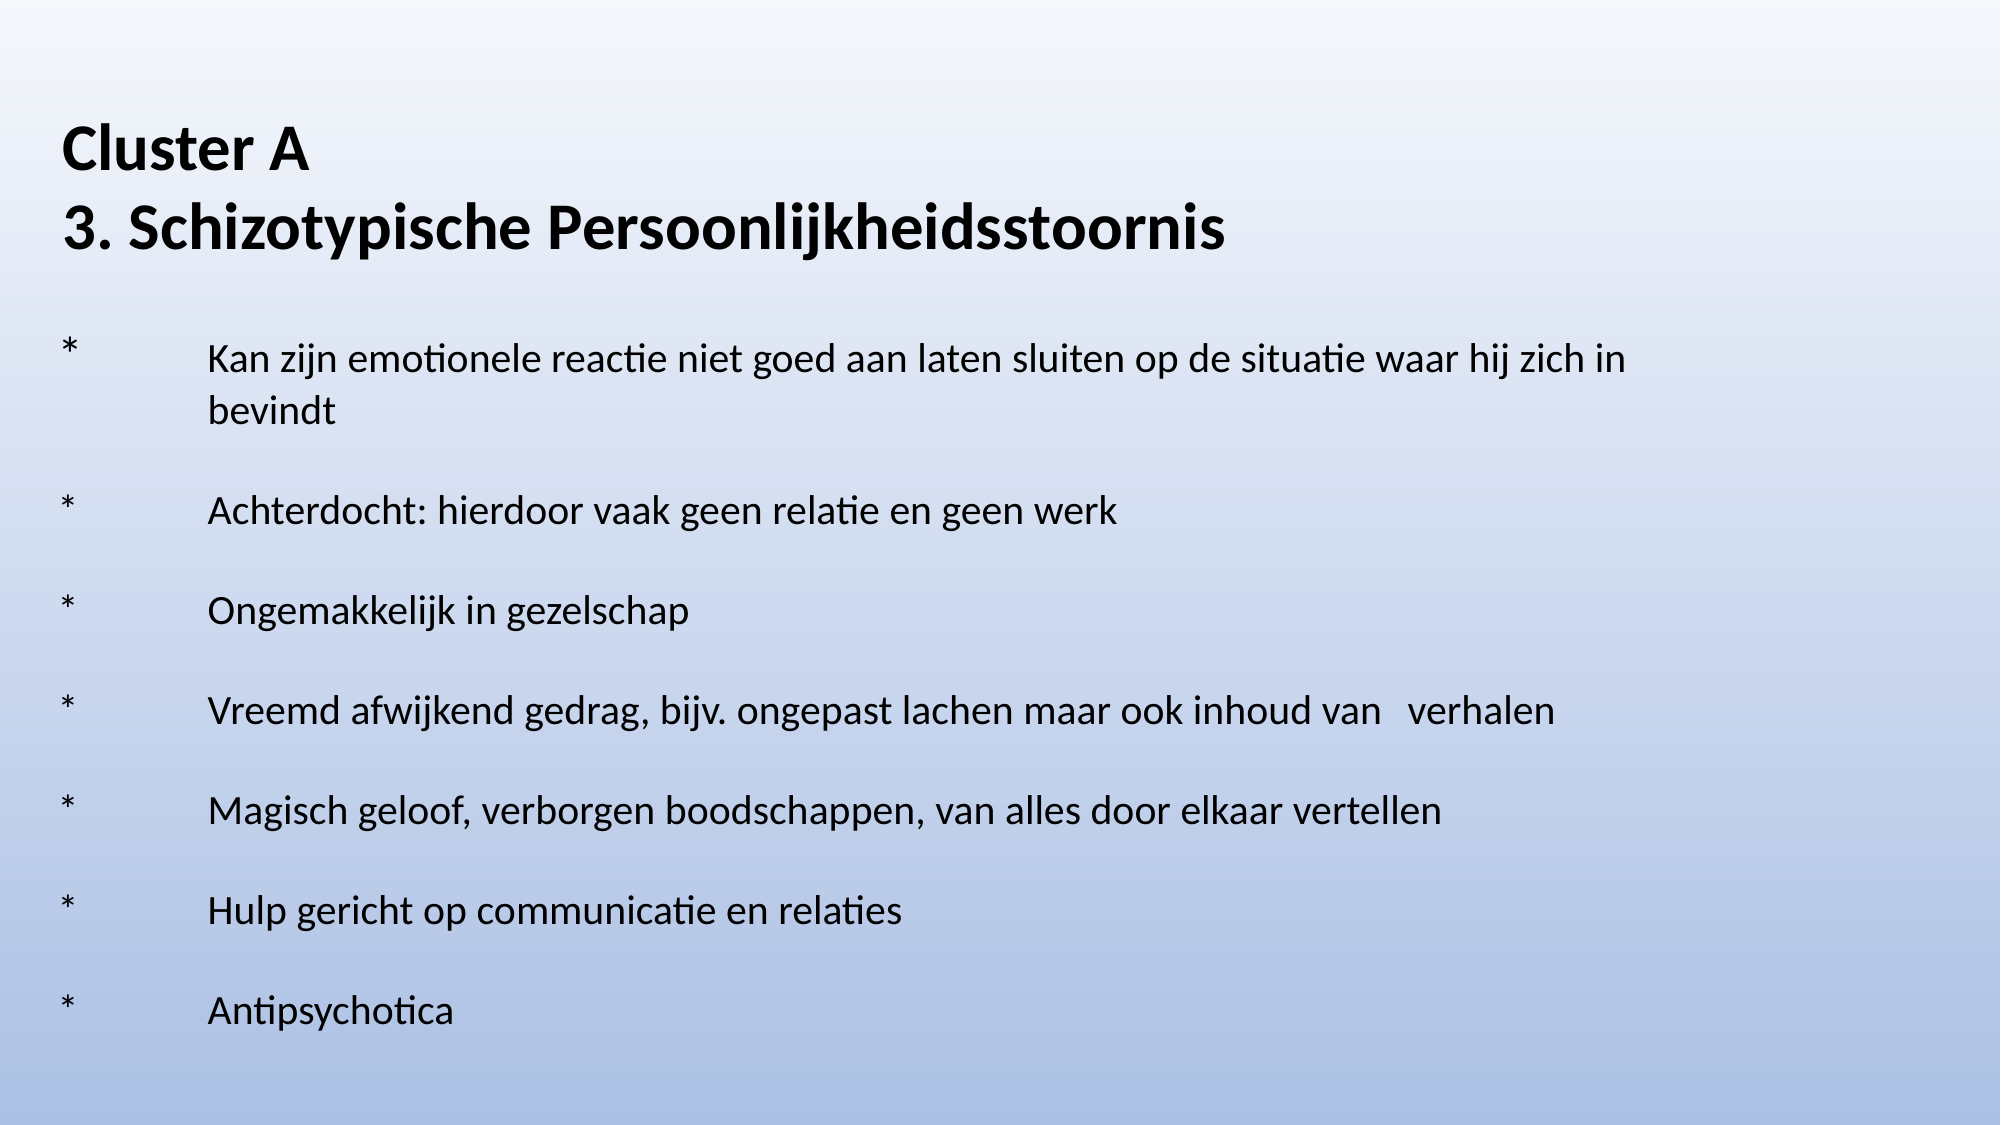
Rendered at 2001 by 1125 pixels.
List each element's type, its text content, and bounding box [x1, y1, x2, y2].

text_box * Kan zijn emotionele reactie niet goed aan laten sluiten op de situatie waar hij zich in bevindt * Achterdocht: hierdoor vaak geen relatie en geen werk * Ongemakkelijk in gezelschap * Vreemd afwijkend gedrag, bijv. ongepast lachen maar ook inhoud van verhalen * Magisch geloof, verborgen boodschappen, van alles door elkaar vertellen * Hulp gericht op communicatie en relaties * Antipsychotica [42, 255, 1723, 1125]
text_box Cluster A 3. Schizotypische Persoonlijkheidsstoornis [47, 96, 1243, 255]
